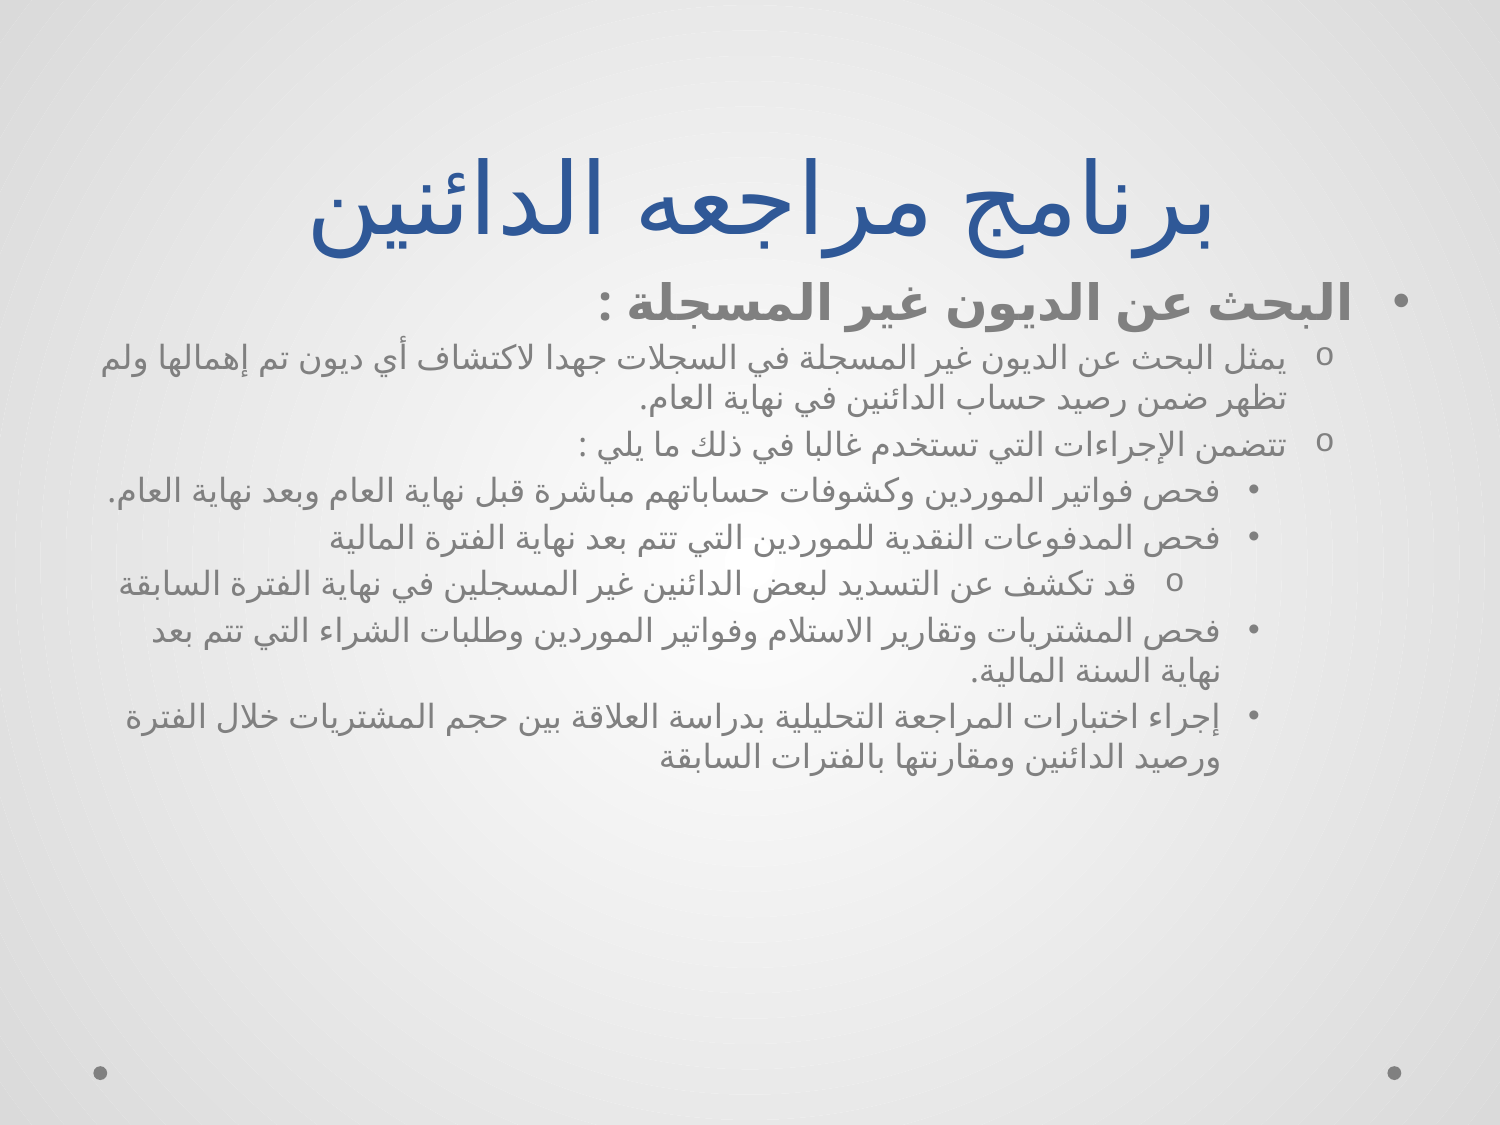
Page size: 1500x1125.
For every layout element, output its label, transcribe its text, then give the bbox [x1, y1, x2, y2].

list البحث عن الديون غير المسجلة : يمثل البحث عن الديون غير المسجلة في السجلات جهدا لاكتشاف أي ديون تم إهمالها ولم تظهر ضمن رصيد حساب الدائنين في نهاية العام. تتضمن الإجراءات التي تستخدم غالبا في ذلك ما يلي : فحص فواتير الموردين وكشوفات حساباتهم مباشرة قبل نهاية العام وبعد نهاية العام. فحص المدفوعات النقدية للموردين التي تتم بعد نهاية الفترة المالية قد تكشف عن التسديد لبعض الدائنين غير المسجلين في نهاية الفترة السابقة فحص المشتريات وتقارير الاستلام وفواتير الموردين وطلبات الشراء التي تتم بعد نهاية السنة المالية. إجراء اختبارات المراجعة التحليلية بدراسة العلاقة بين حجم المشتريات خلال الفترة ورصيد الدائنين ومقارنتها بالفترات السابقة [75, 262, 1425, 1005]
title برنامج مراجعه الدائنين [75, 0, 1425, 262]
